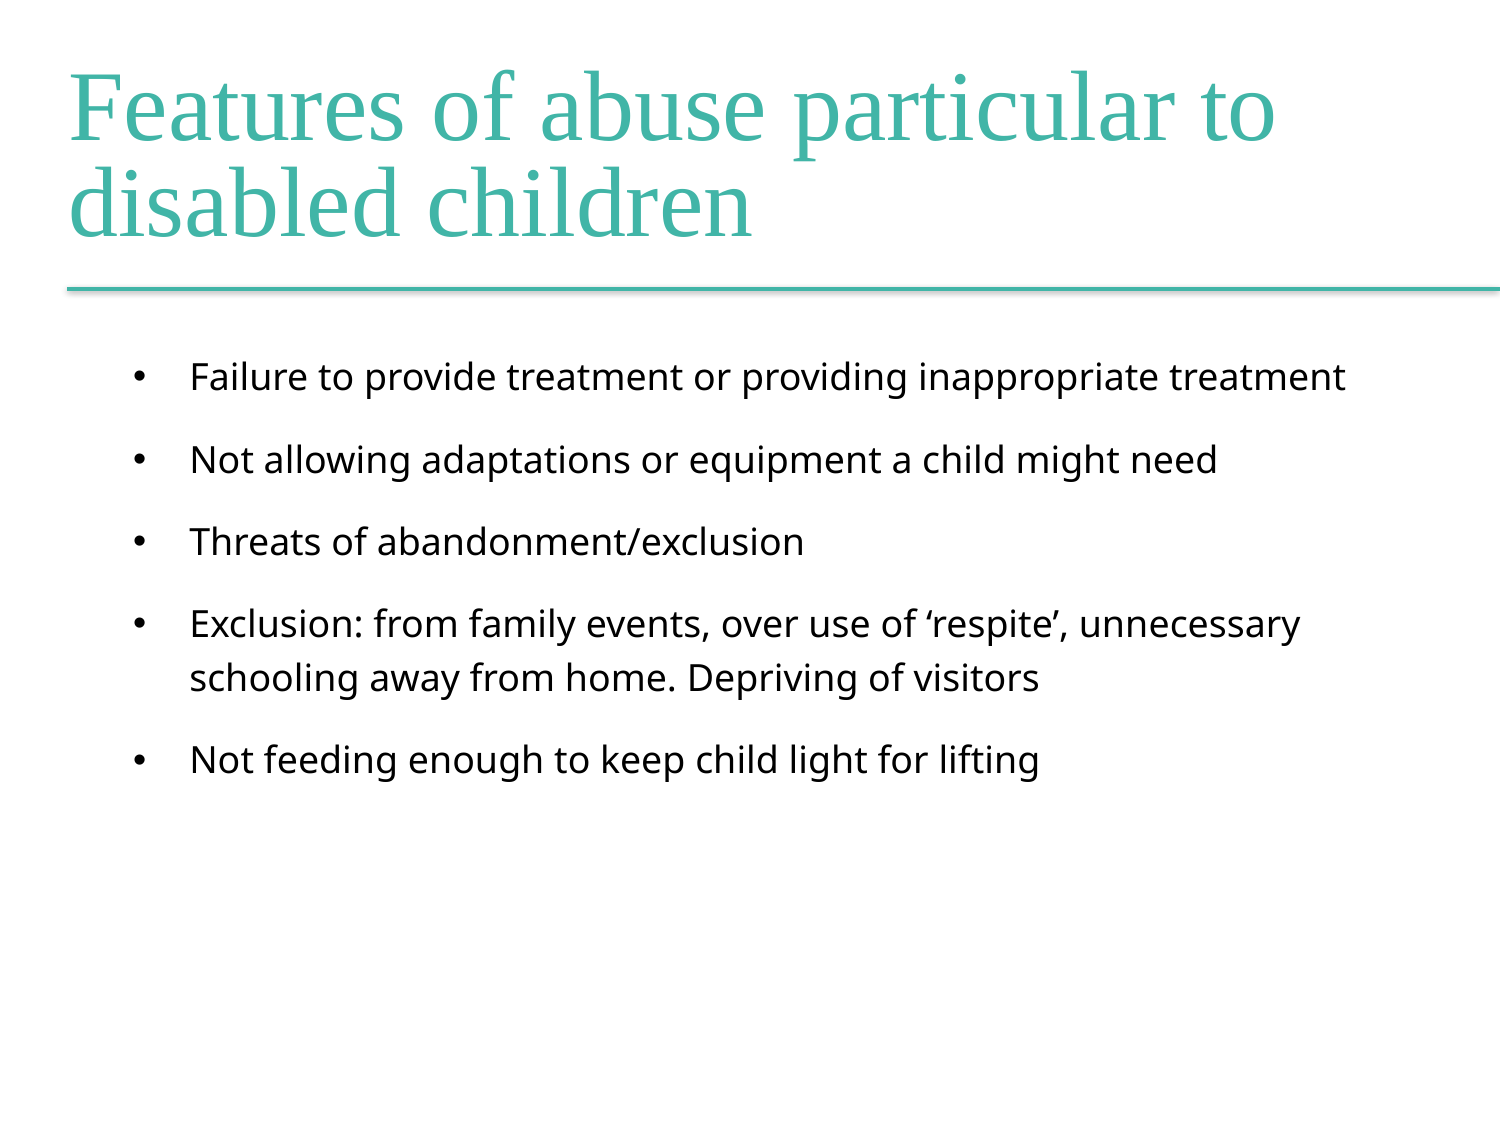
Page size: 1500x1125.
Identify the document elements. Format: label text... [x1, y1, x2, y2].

text_box Features of abuse particular to disabled children [53, 15, 1448, 304]
list Failure to provide treatment or providing inappropriate treatment Not allowing adaptations or equipment a child might need Threats of abandonment/exclusion Exclusion: from family events, over use of ‘respite’, unnecessary schooling away from home. Depriving of visitors Not feeding enough to keep child light for lifting [118, 336, 1391, 1080]
